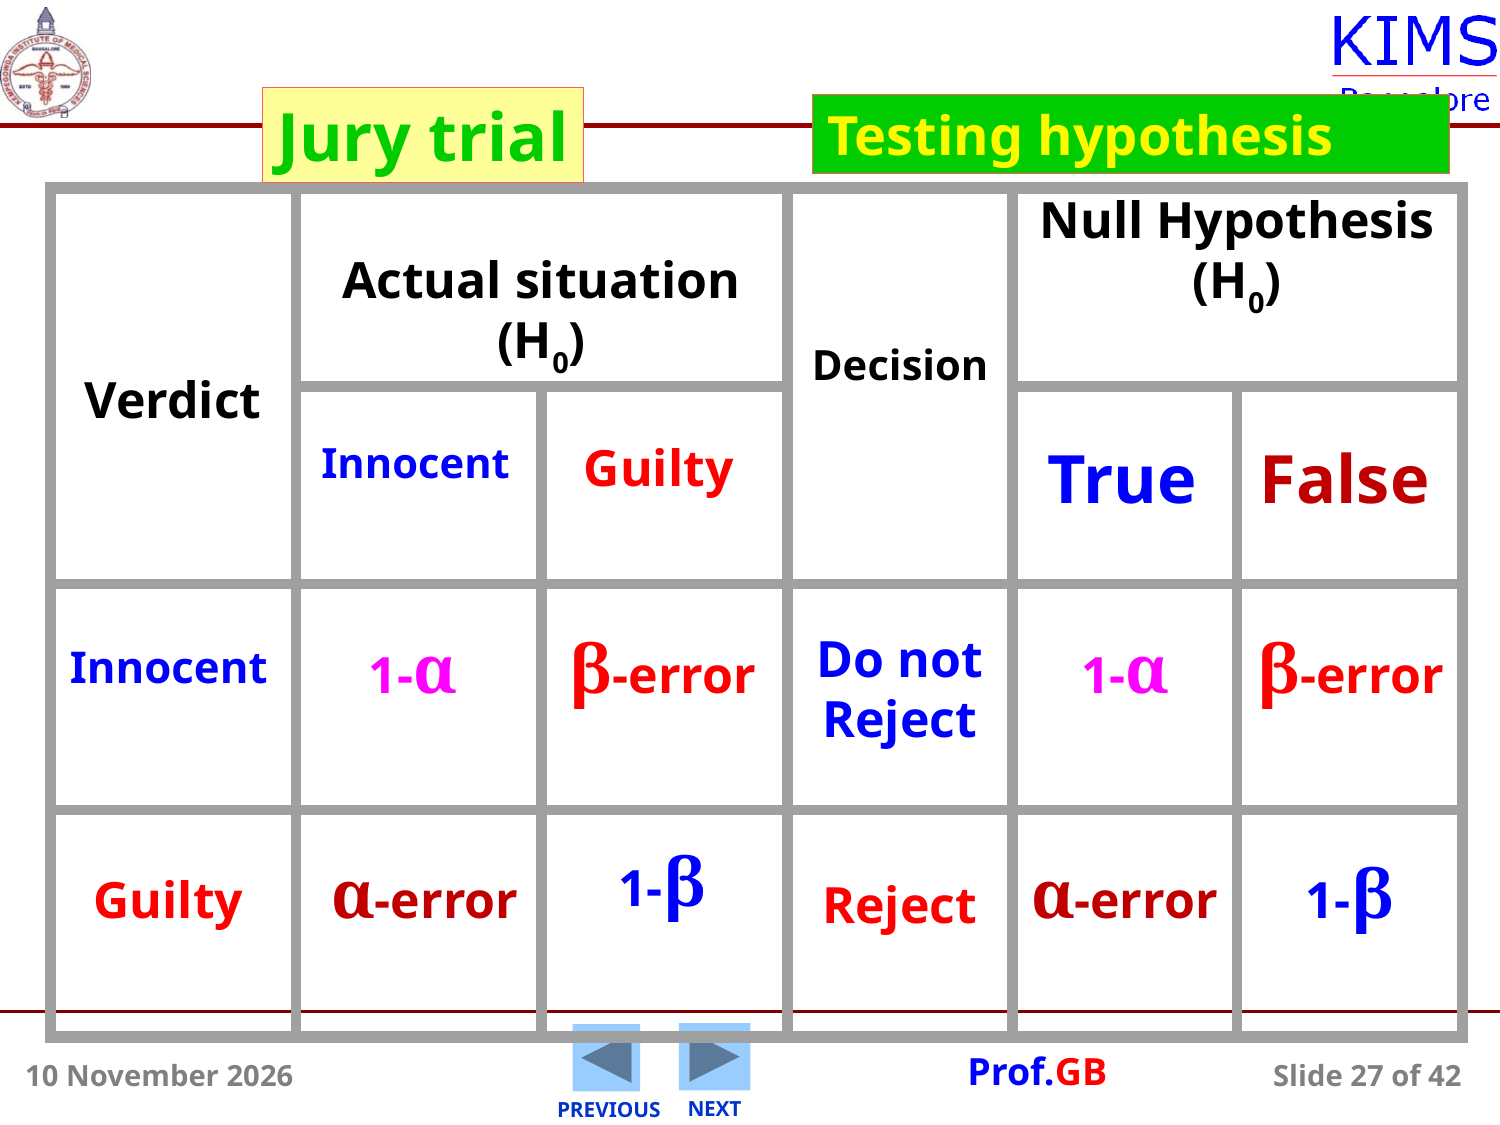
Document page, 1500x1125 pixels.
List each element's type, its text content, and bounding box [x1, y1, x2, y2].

text_box Jury trial [262, 87, 584, 183]
picture [0, 7, 91, 118]
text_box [787, 187, 1463, 1038]
text_box Testing hypothesis [812, 94, 1450, 174]
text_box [49, 187, 785, 1038]
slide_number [10, 1051, 396, 1103]
picture [1330, 12, 1500, 118]
